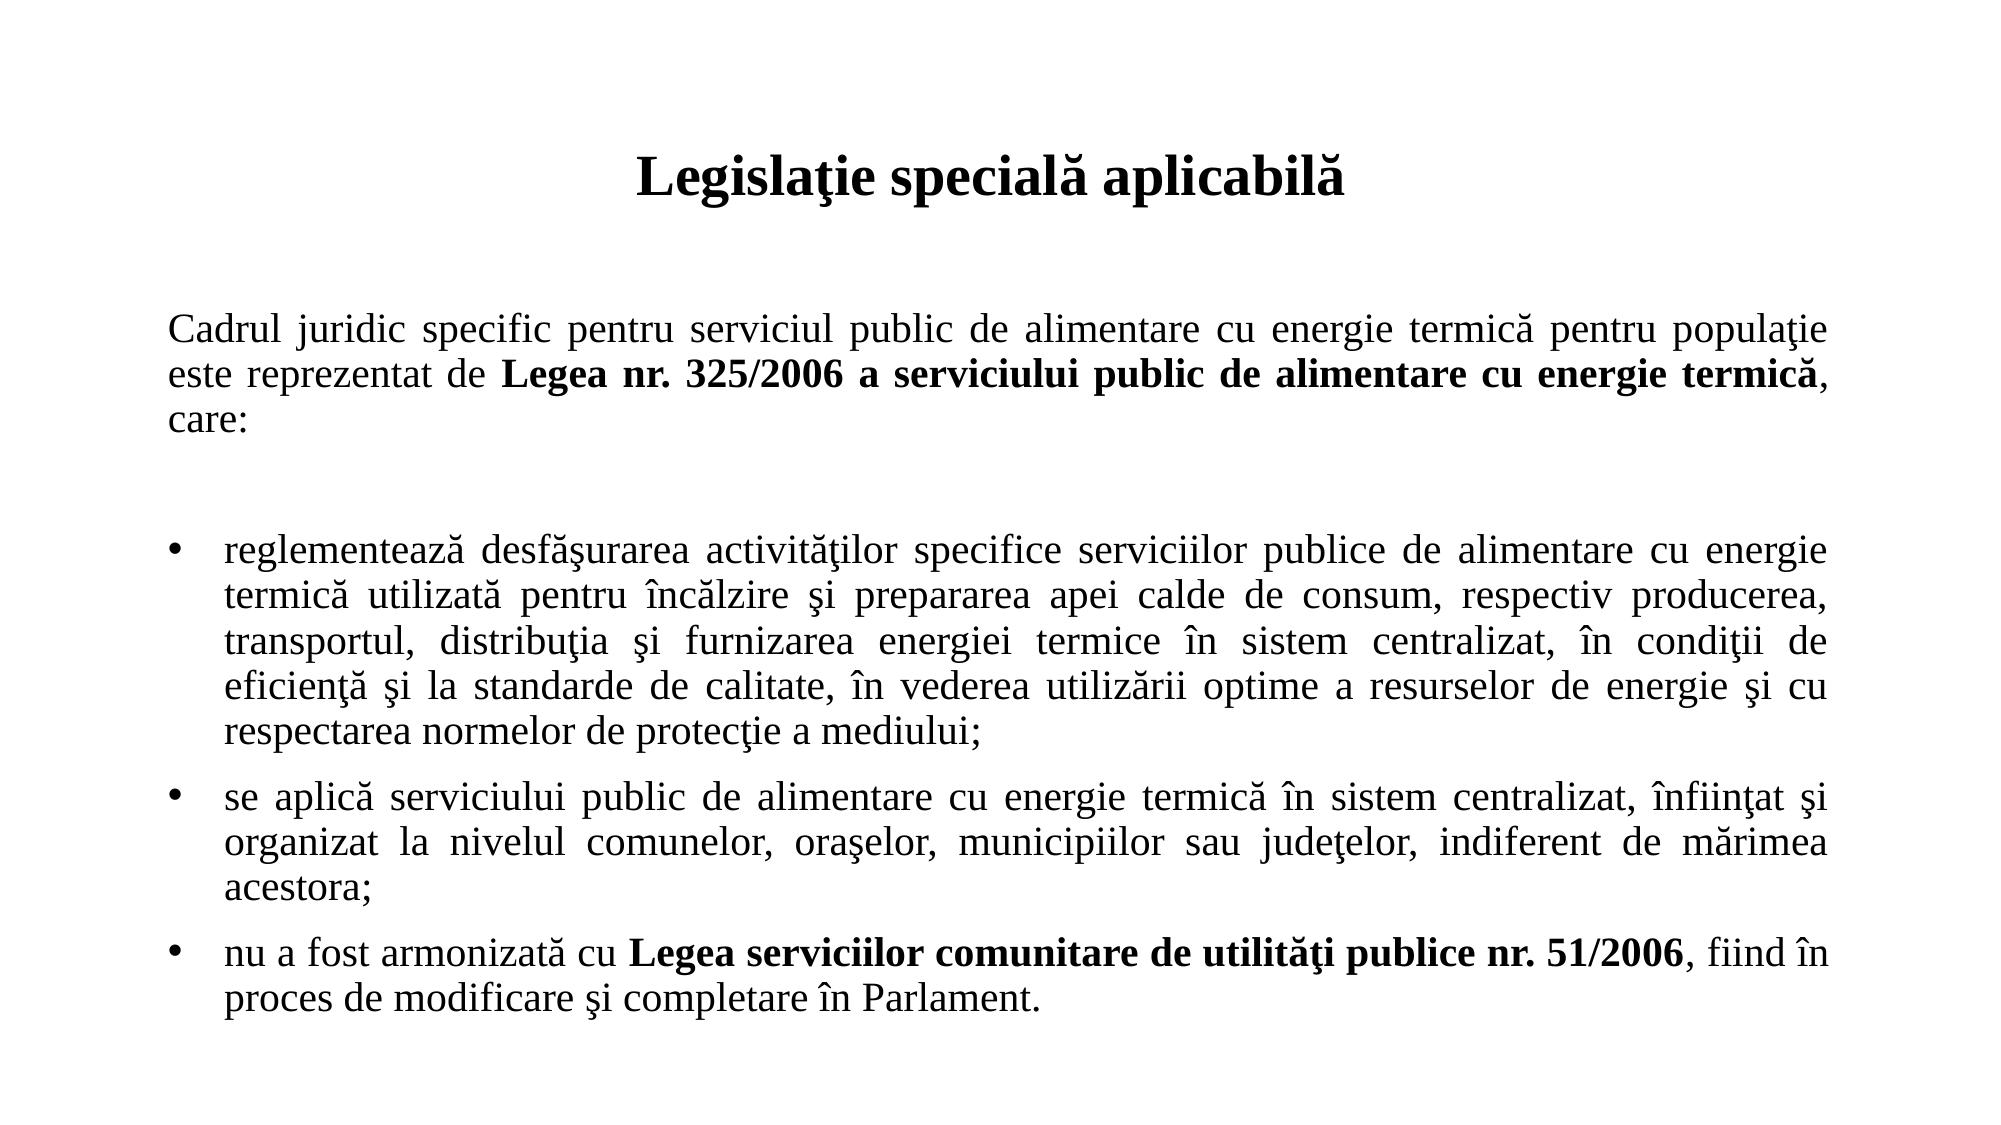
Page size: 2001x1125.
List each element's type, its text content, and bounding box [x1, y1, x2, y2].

title Legislaţie specială aplicabilă [152, 50, 1845, 216]
subtitle Cadrul juridic specific pentru serviciul public de alimentare cu energie termică pentru populaţie este reprezentat de Legea nr. 325/2006 a serviciului public de alimentare cu energie termică, care: reglementează desfăşurarea activităţilor specifice serviciilor publice de alimentare cu energie termică utilizată pentru încălzire şi prepararea apei calde de consum, respectiv producerea, transportul, distribuţia şi furnizarea energiei termice în sistem centralizat, în condiţii de eficienţă şi la standarde de calitate, în vederea utilizării optime a resurselor de energie şi cu respectarea normelor de protecţie a mediului; se aplică serviciului public de alimentare cu energie termică în sistem centralizat, înfiinţat şi organizat la nivelul comunelor, oraşelor, municipiilor sau judeţelor, indiferent de mărimea acestora; nu a fost armonizată cu Legea serviciilor comunitare de utilităţi publice nr. 51/2006, fiind în proces de modificare şi completare în Parlament. [152, 298, 1845, 1045]
